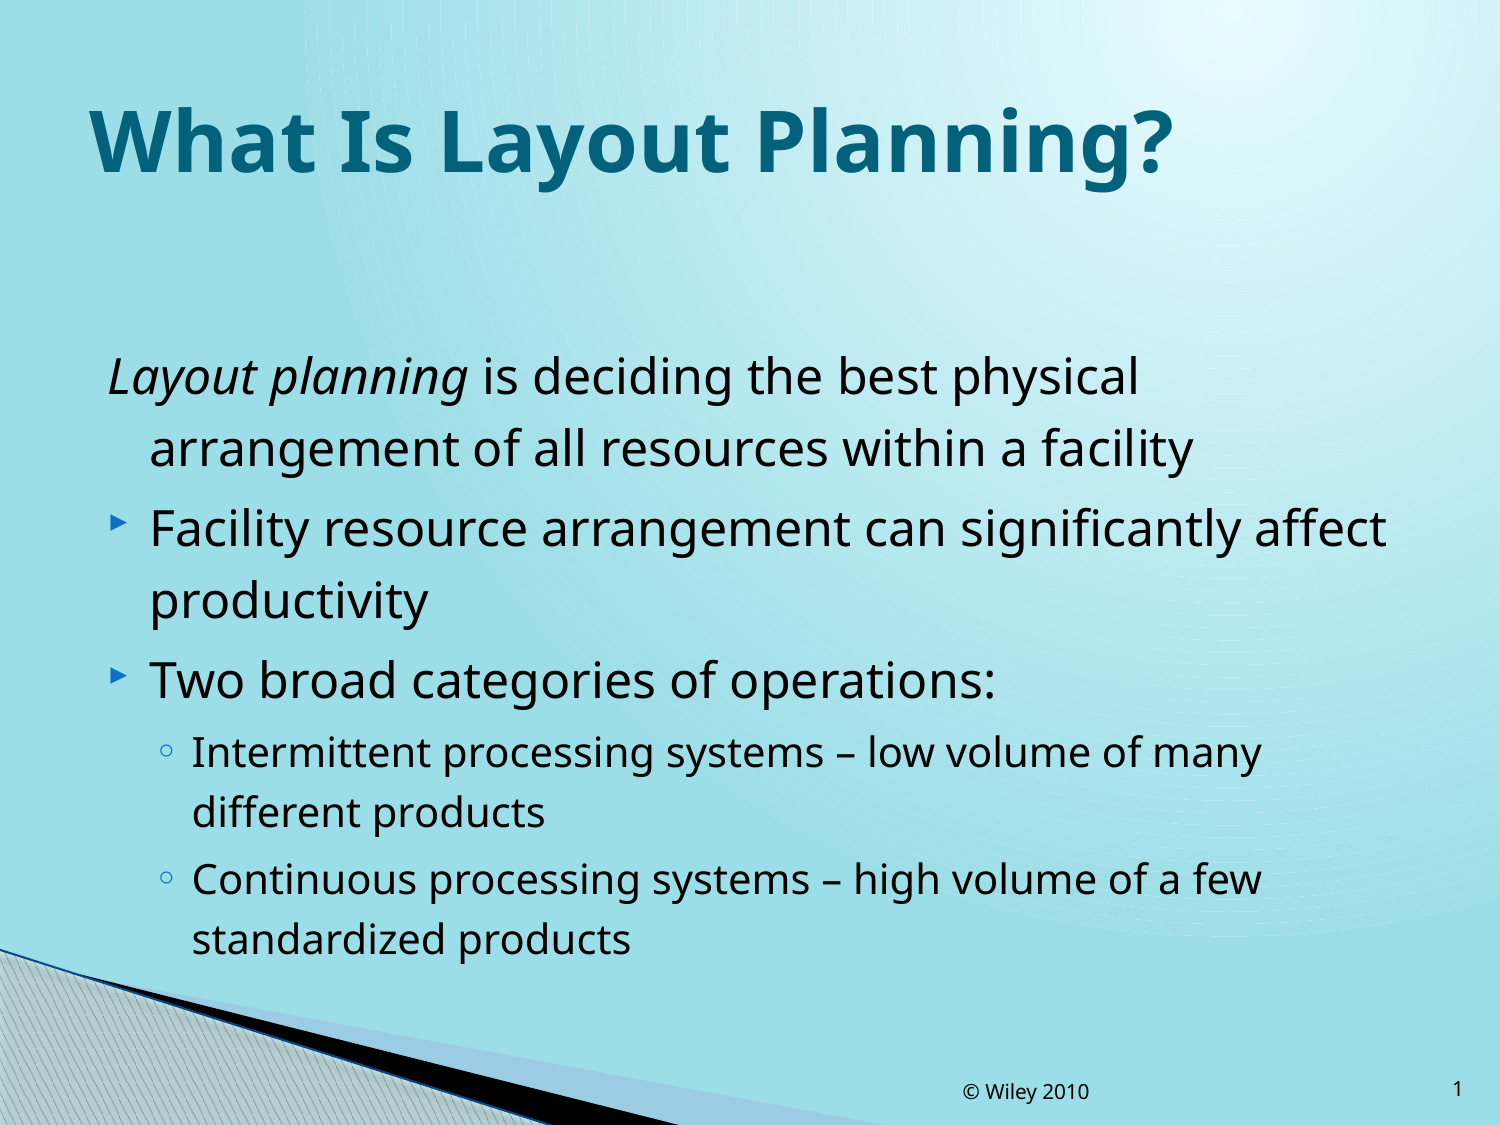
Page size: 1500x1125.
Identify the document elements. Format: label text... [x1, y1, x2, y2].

slide_number 1 [1418, 1051, 1479, 1112]
list Layout planning is deciding the best physical arrangement of all resources within a facility Facility resource arrangement can significantly affect productivity Two broad categories of operations: Intermittent processing systems – low volume of many different products Continuous processing systems – high volume of a few standardized products [75, 324, 1457, 1000]
footer © Wiley 2010 [718, 1051, 1105, 1112]
title What Is Layout Planning? [75, 45, 1425, 233]
